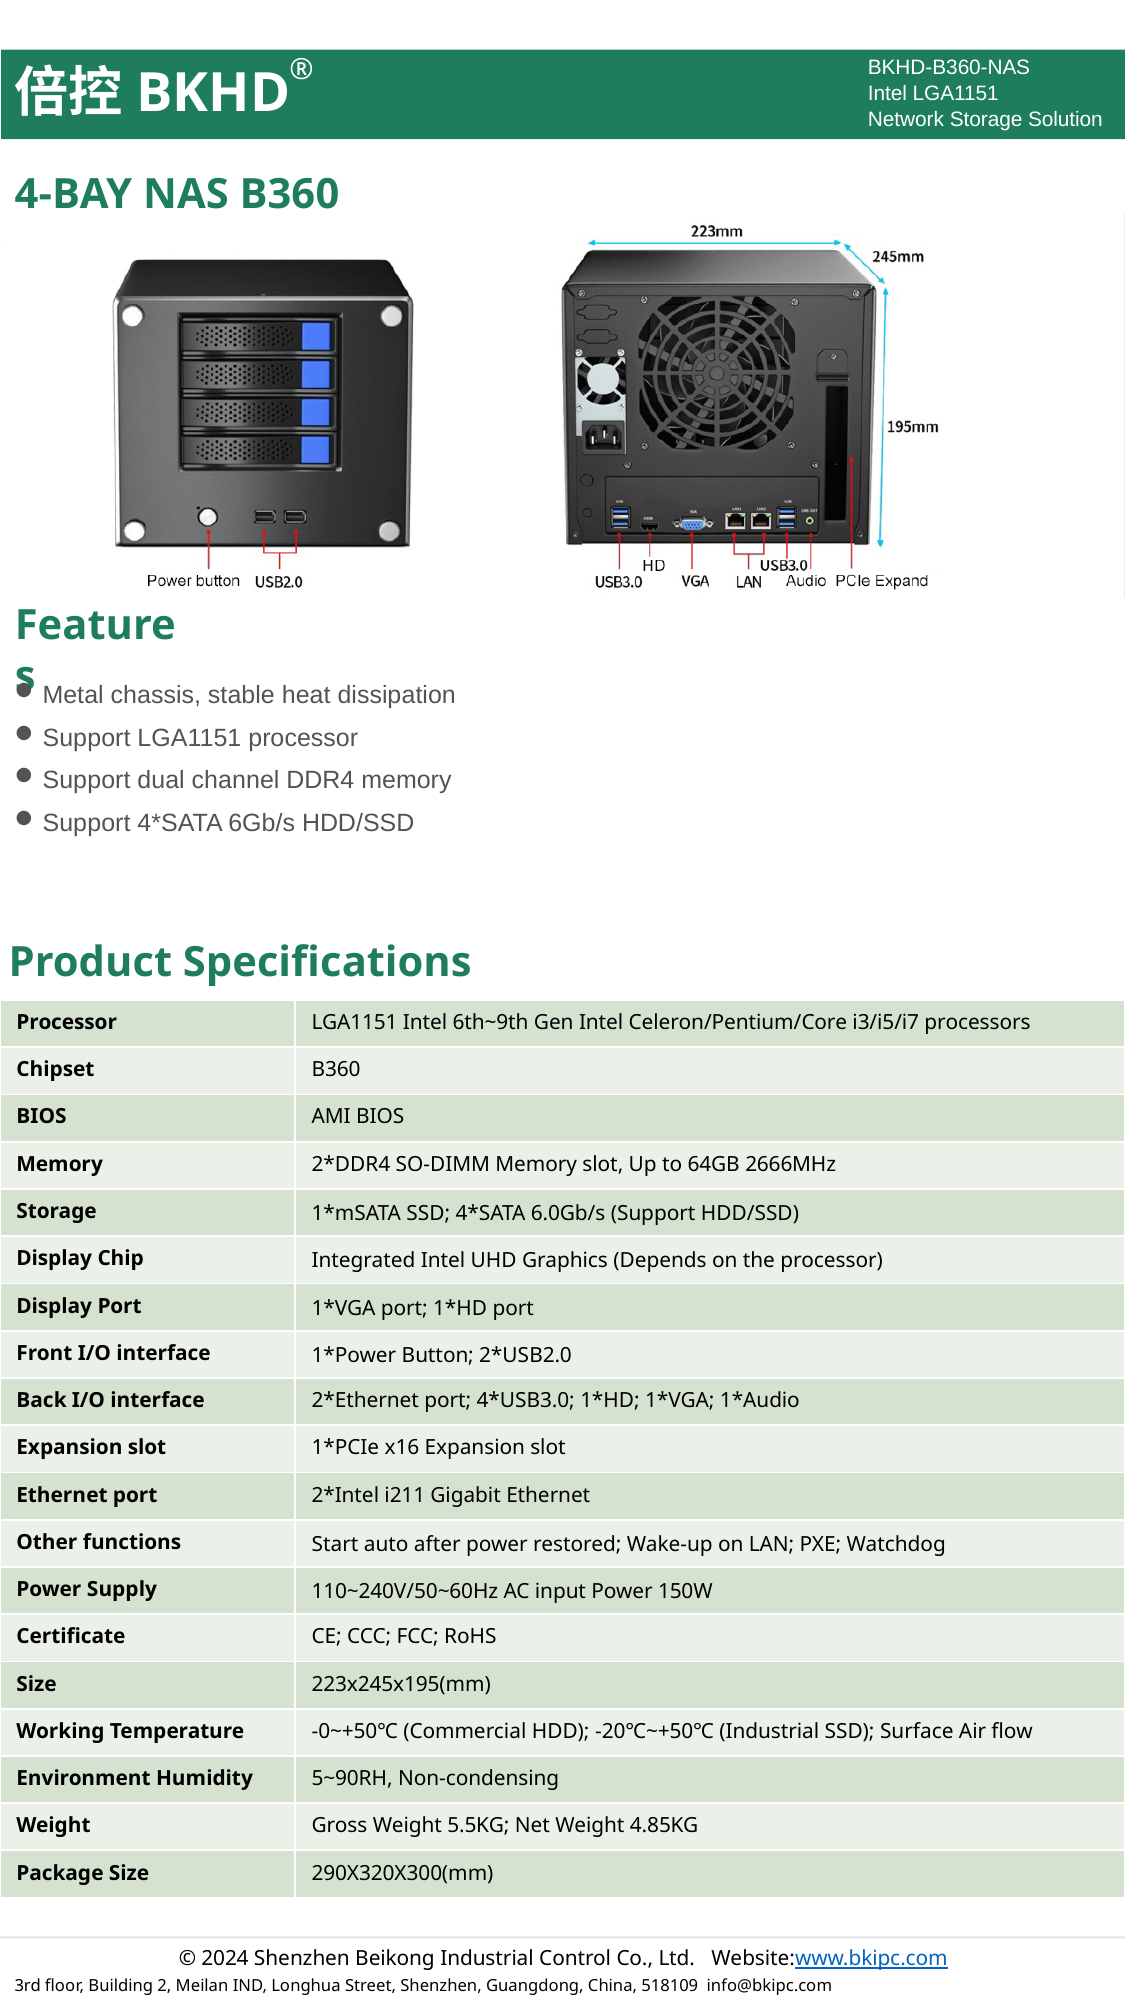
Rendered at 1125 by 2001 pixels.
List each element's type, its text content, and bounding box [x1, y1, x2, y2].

text_box BKHD-B360-NAS Intel LGA1151 Network Storage Solution [853, 49, 1125, 141]
table_cell -0~+50℃ (Commercial HDD); -20℃~+50℃ (Industrial SSD); Surface Air flow [296, 1710, 1124, 1755]
table_cell BIOS [1, 1095, 294, 1141]
table_cell Back I/O interface [1, 1379, 294, 1424]
table_cell Display Chip [1, 1237, 294, 1283]
text_box Metal chassis, stable heat dissipation Support LGA1151 processor Support dual channel DDR4 memory Support 4*SATA 6Gb/s HDD/SSD [0, 671, 591, 849]
table_header LGA1151 Intel 6th~9th Gen Intel Celeron/Pentium/Core i3/i5/i7 processors [296, 1001, 1124, 1046]
table_cell 290X320X300(mm) [296, 1851, 1124, 1897]
table_cell 2*Ethernet port; 4*USB3.0; 1*HD; 1*VGA; 1*Audio [296, 1379, 1124, 1424]
table_cell Ethernet port [1, 1473, 294, 1519]
table_cell Memory [1, 1143, 294, 1188]
table_cell Power Supply [1, 1568, 294, 1613]
text_box 4-BAY NAS B360 [0, 158, 402, 214]
table_header Processor [1, 1001, 294, 1046]
table_cell Front I/O interface [1, 1332, 294, 1377]
table_cell Integrated Intel UHD Graphics (Depends on the processor) [296, 1237, 1124, 1283]
table_cell Chipset [1, 1048, 294, 1094]
table_cell Start auto after power restored; Wake-up on LAN; PXE; Watchdog [296, 1521, 1124, 1566]
table_cell Environment Humidity [1, 1757, 294, 1802]
table_cell CE; CCC; FCC; RoHS [296, 1615, 1124, 1661]
table_cell Gross Weight 5.5KG; Net Weight 4.85KG [296, 1804, 1124, 1849]
table_cell Weight [1, 1804, 294, 1849]
table_cell Storage [1, 1190, 294, 1235]
table_cell Size [1, 1662, 294, 1708]
table_cell Certificate [1, 1615, 294, 1661]
table_cell Display Port [1, 1284, 294, 1330]
table_cell 223x245x195(mm) [296, 1662, 1124, 1708]
table_cell 1*mSATA SSD; 4*SATA 6.0Gb/s (Support HDD/SSD) [296, 1190, 1124, 1235]
table_cell Expansion slot [1, 1426, 294, 1472]
table_cell B360 [296, 1048, 1124, 1094]
table_cell 2*DDR4 SO-DIMM Memory slot, Up to 64GB 2666MHz [296, 1143, 1124, 1188]
table_cell 2*Intel i211 Gigabit Ethernet [296, 1473, 1124, 1519]
table_cell 1*VGA port; 1*HD port [296, 1284, 1124, 1330]
picture [0, 214, 1125, 598]
table_cell Working Temperature [1, 1710, 294, 1755]
table_cell 110~240V/50~60Hz AC input Power 150W [296, 1568, 1124, 1613]
table_cell Other functions [1, 1521, 294, 1566]
table_cell 5~90RH, Non-condensing [296, 1757, 1124, 1802]
table_cell AMI BIOS [296, 1095, 1124, 1141]
table_cell 1*PCIe x16 Expansion slot [296, 1426, 1124, 1472]
table_cell Package Size [1, 1851, 294, 1897]
table_cell 1*Power Button; 2*USB2.0 [296, 1332, 1124, 1377]
